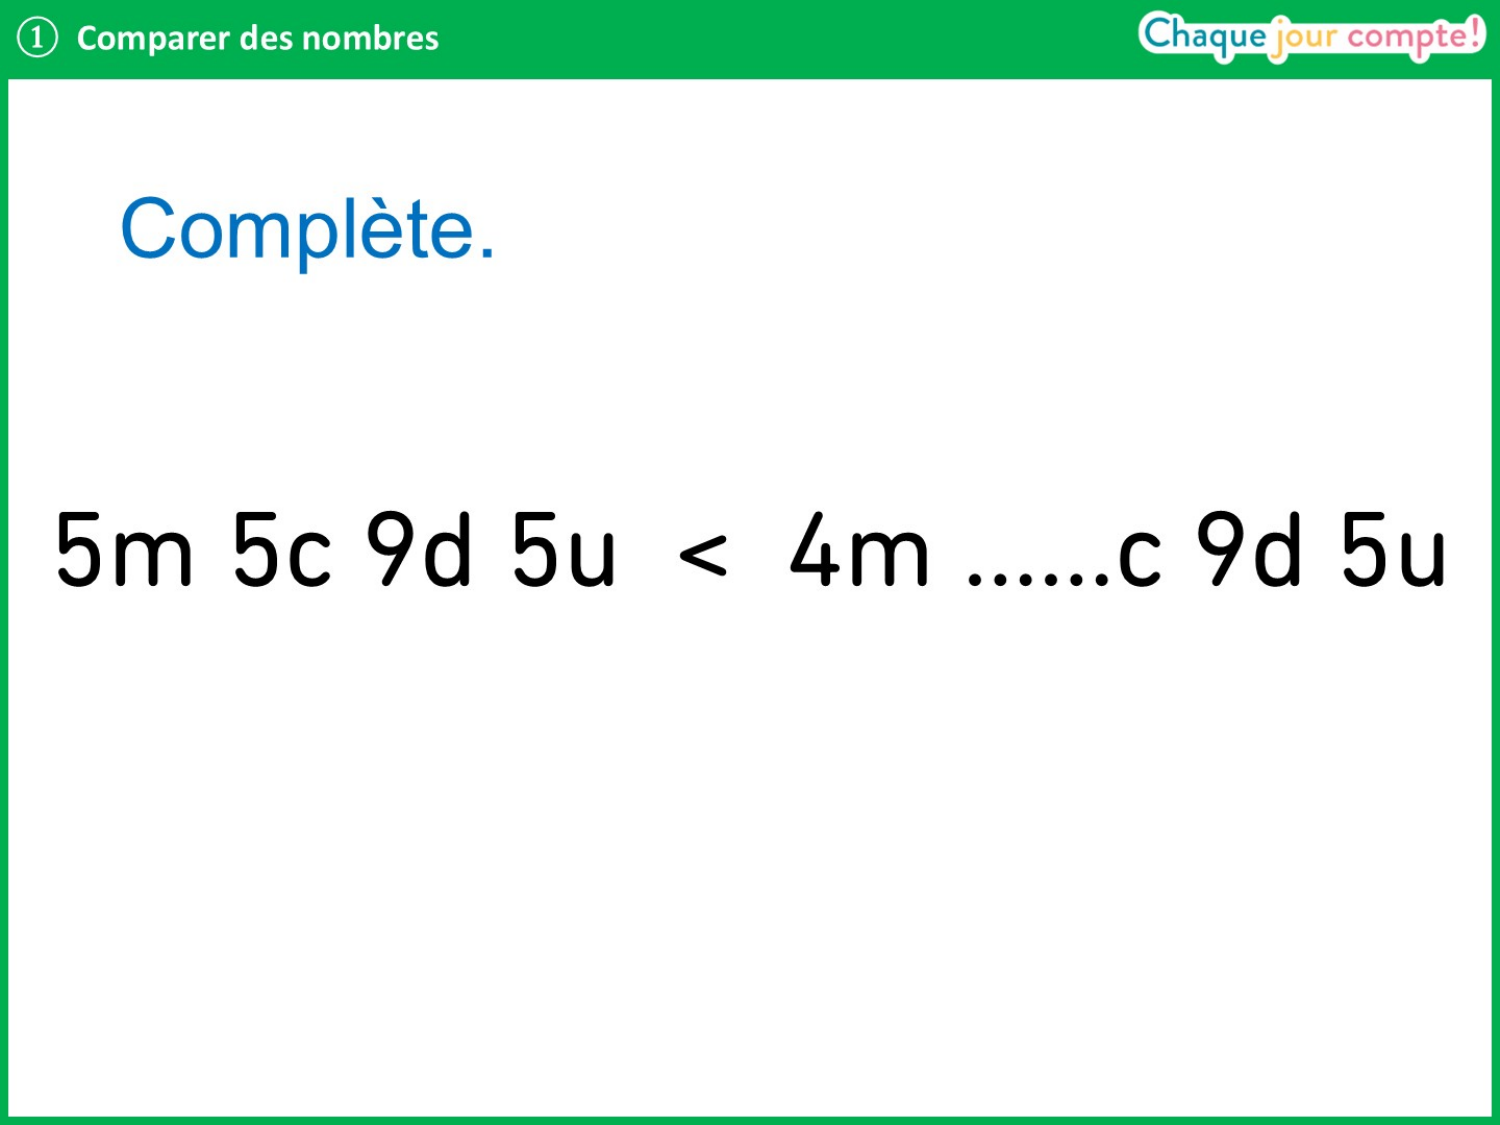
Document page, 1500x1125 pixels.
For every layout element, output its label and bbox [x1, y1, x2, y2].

list [0, 0, 1500, 1125]
